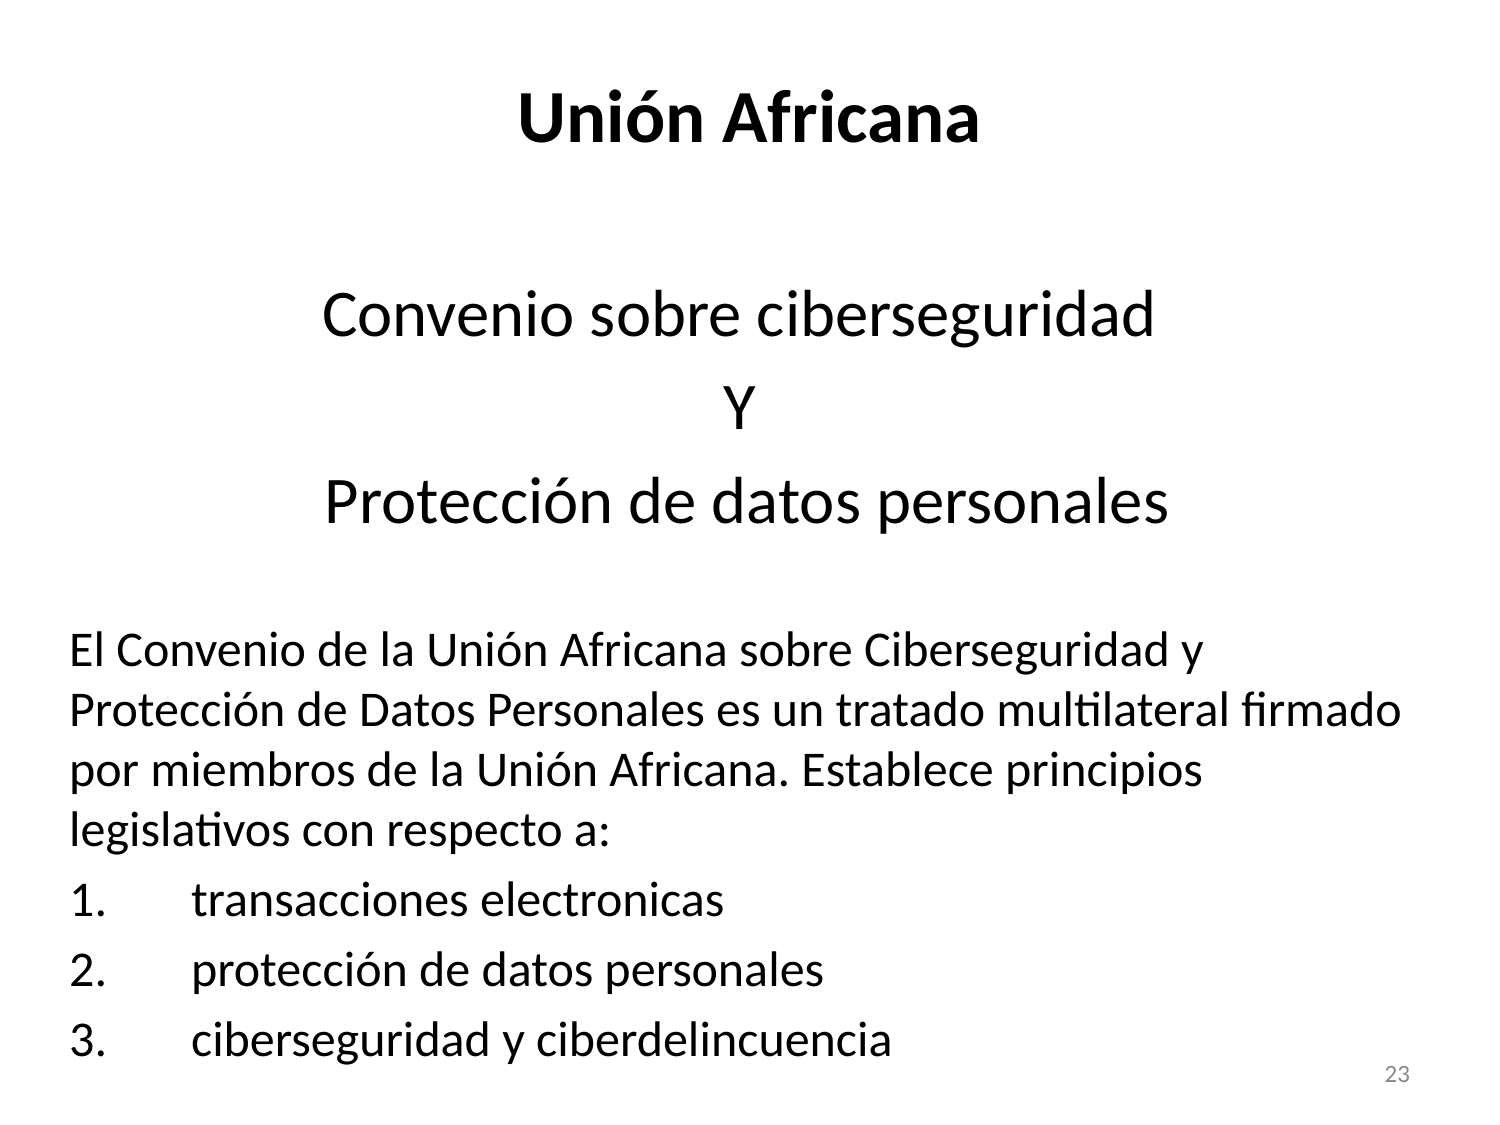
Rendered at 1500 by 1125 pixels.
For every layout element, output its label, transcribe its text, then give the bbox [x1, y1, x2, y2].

slide_number 23 [1074, 1042, 1425, 1103]
title Unión Africana [75, 29, 1425, 195]
list Convenio sobre ciberseguridad Y Protección de datos personales El Convenio de la Unión Africana sobre Ciberseguridad y Protección de Datos Personales es un tratado multilateral firmado por miembros de la Unión Africana. Establece principios legislativos con respecto a: transacciones electronicas protección de datos personales ciberseguridad y ciberdelincuencia [54, 262, 1441, 1057]
